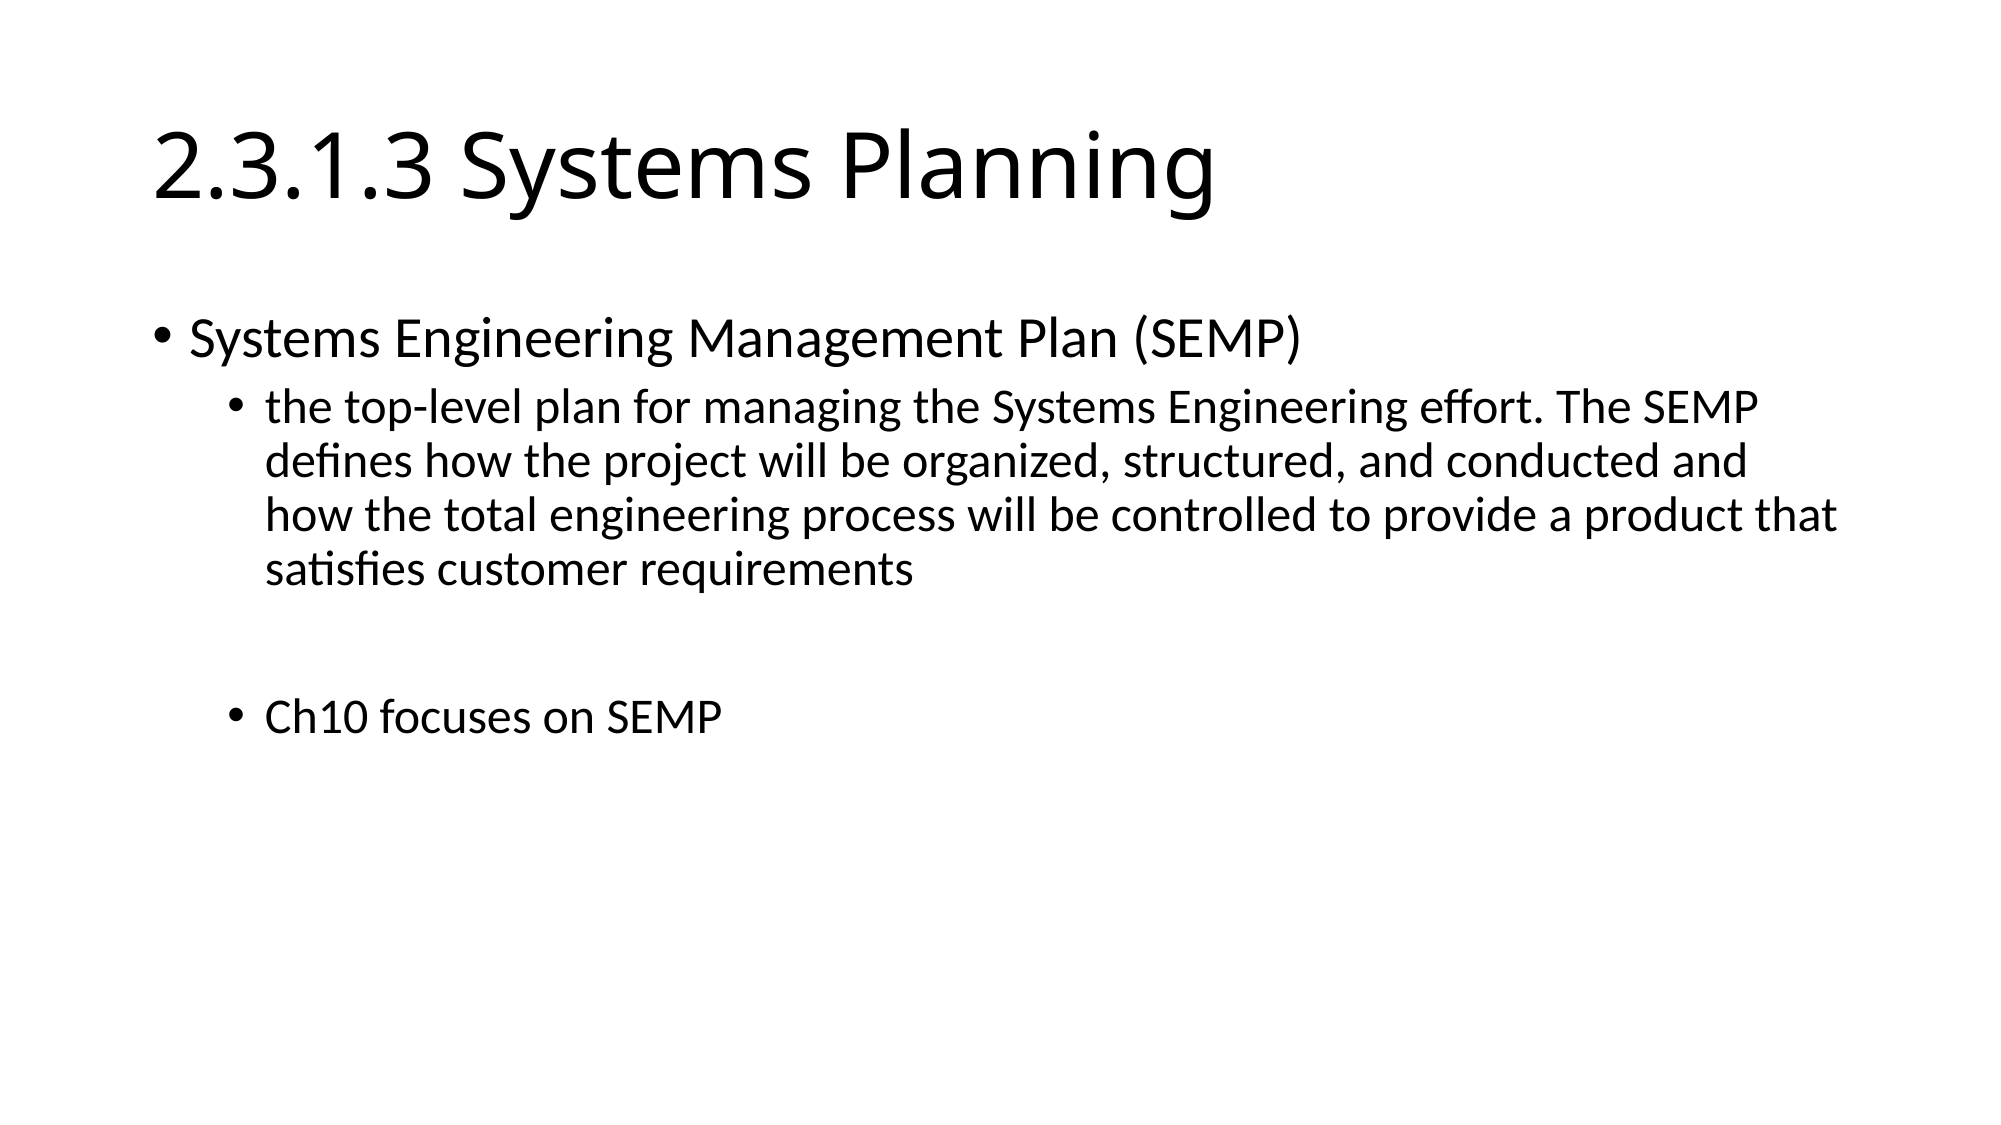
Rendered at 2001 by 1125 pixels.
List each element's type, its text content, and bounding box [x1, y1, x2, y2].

list Systems Engineering Management Plan (SEMP) the top-level plan for managing the Systems Engineering effort. The SEMP defines how the project will be organized, structured, and conducted and how the total engineering process will be controlled to provide a product that satisfies customer requirements Ch10 focuses on SEMP [137, 299, 1863, 1014]
title 2.3.1.3 Systems Planning [137, 59, 1863, 278]
